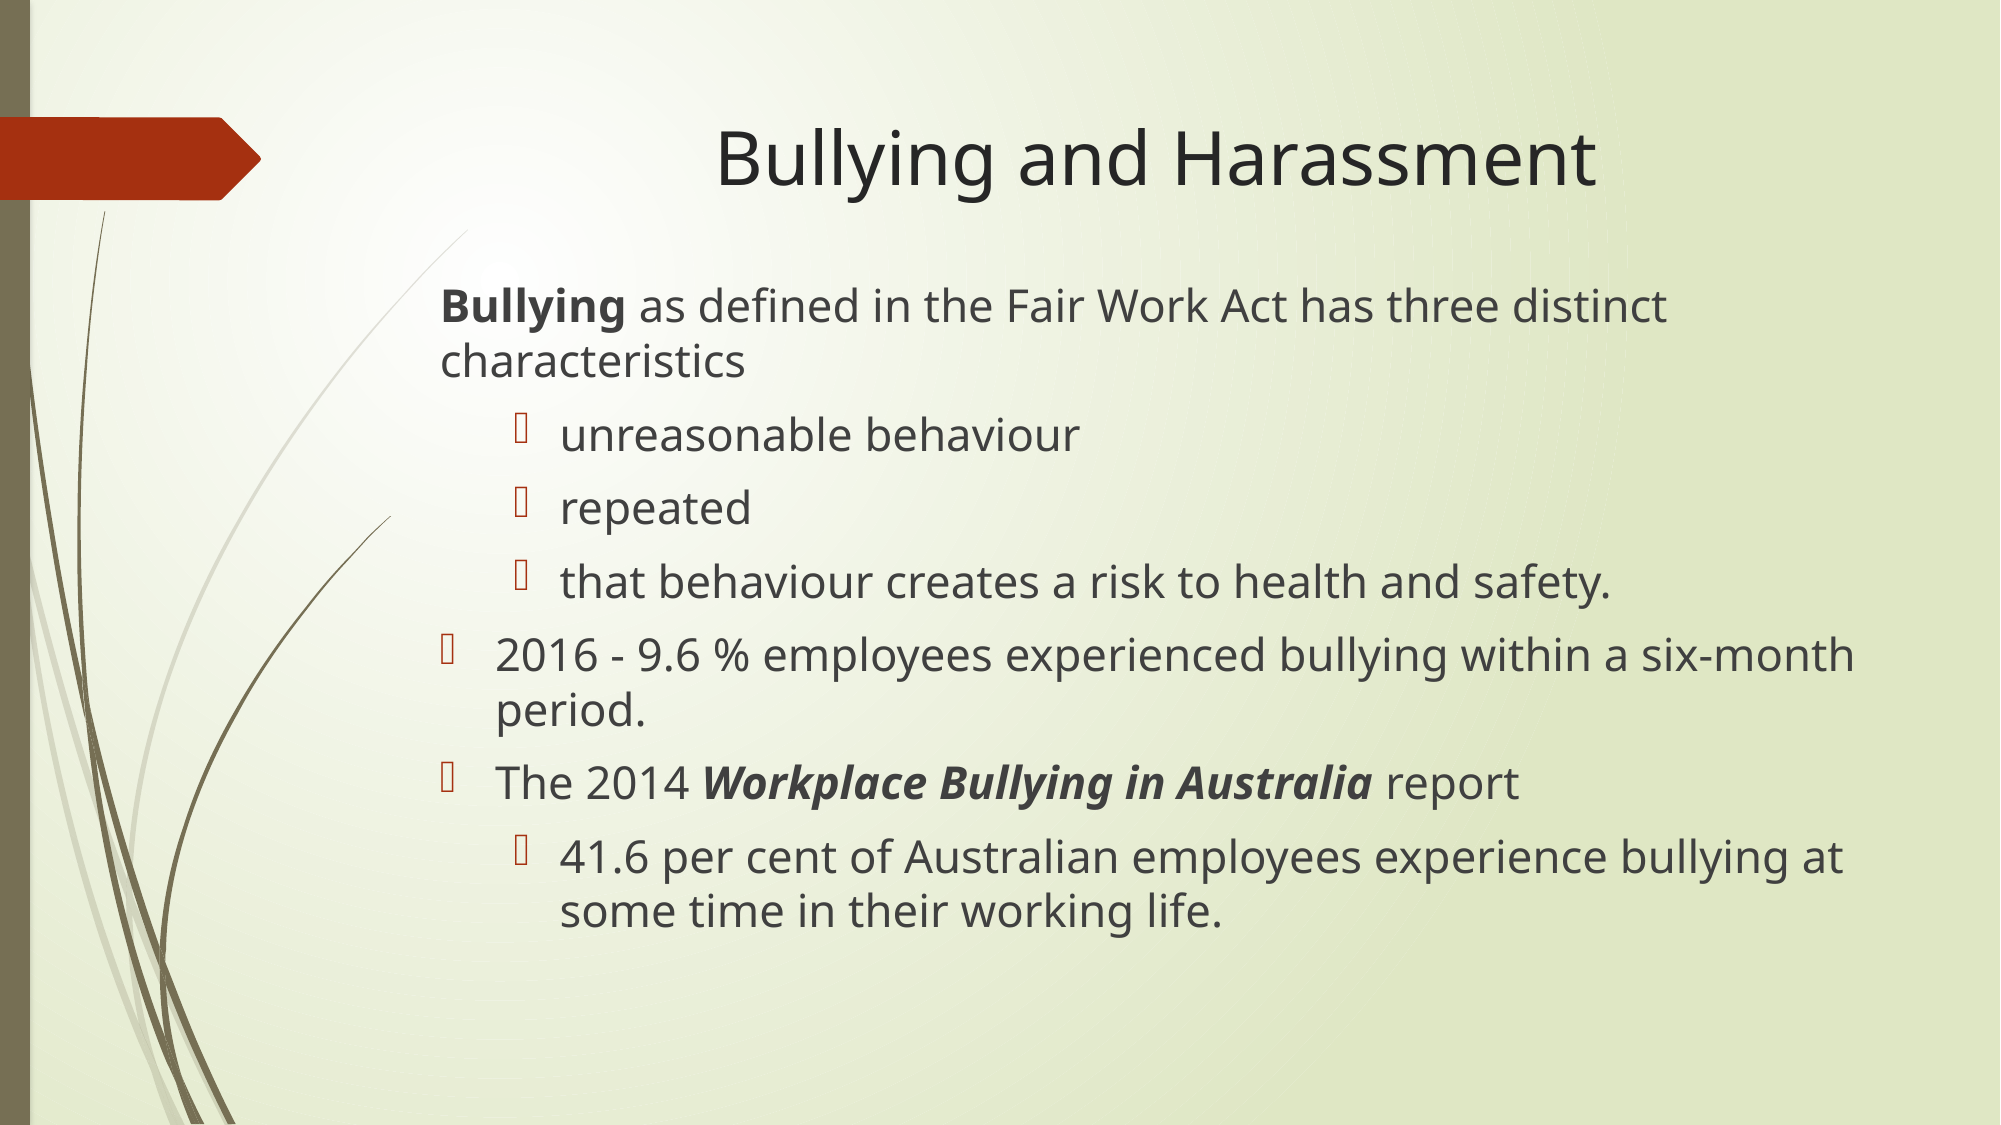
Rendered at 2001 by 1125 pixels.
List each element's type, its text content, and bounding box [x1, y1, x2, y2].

list Bullying as defined in the Fair Work Act has three distinct characteristics unreasonable behaviour repeated that behaviour creates a risk to health and safety. 2016 - 9.6 % employees experienced bullying within a six-month period. The 2014 Workplace Bullying in Australia report 41.6 per cent of Australian employees experience bullying at some time in their working life. [424, 270, 1888, 1023]
title Bullying and Harassment [425, 102, 1888, 270]
